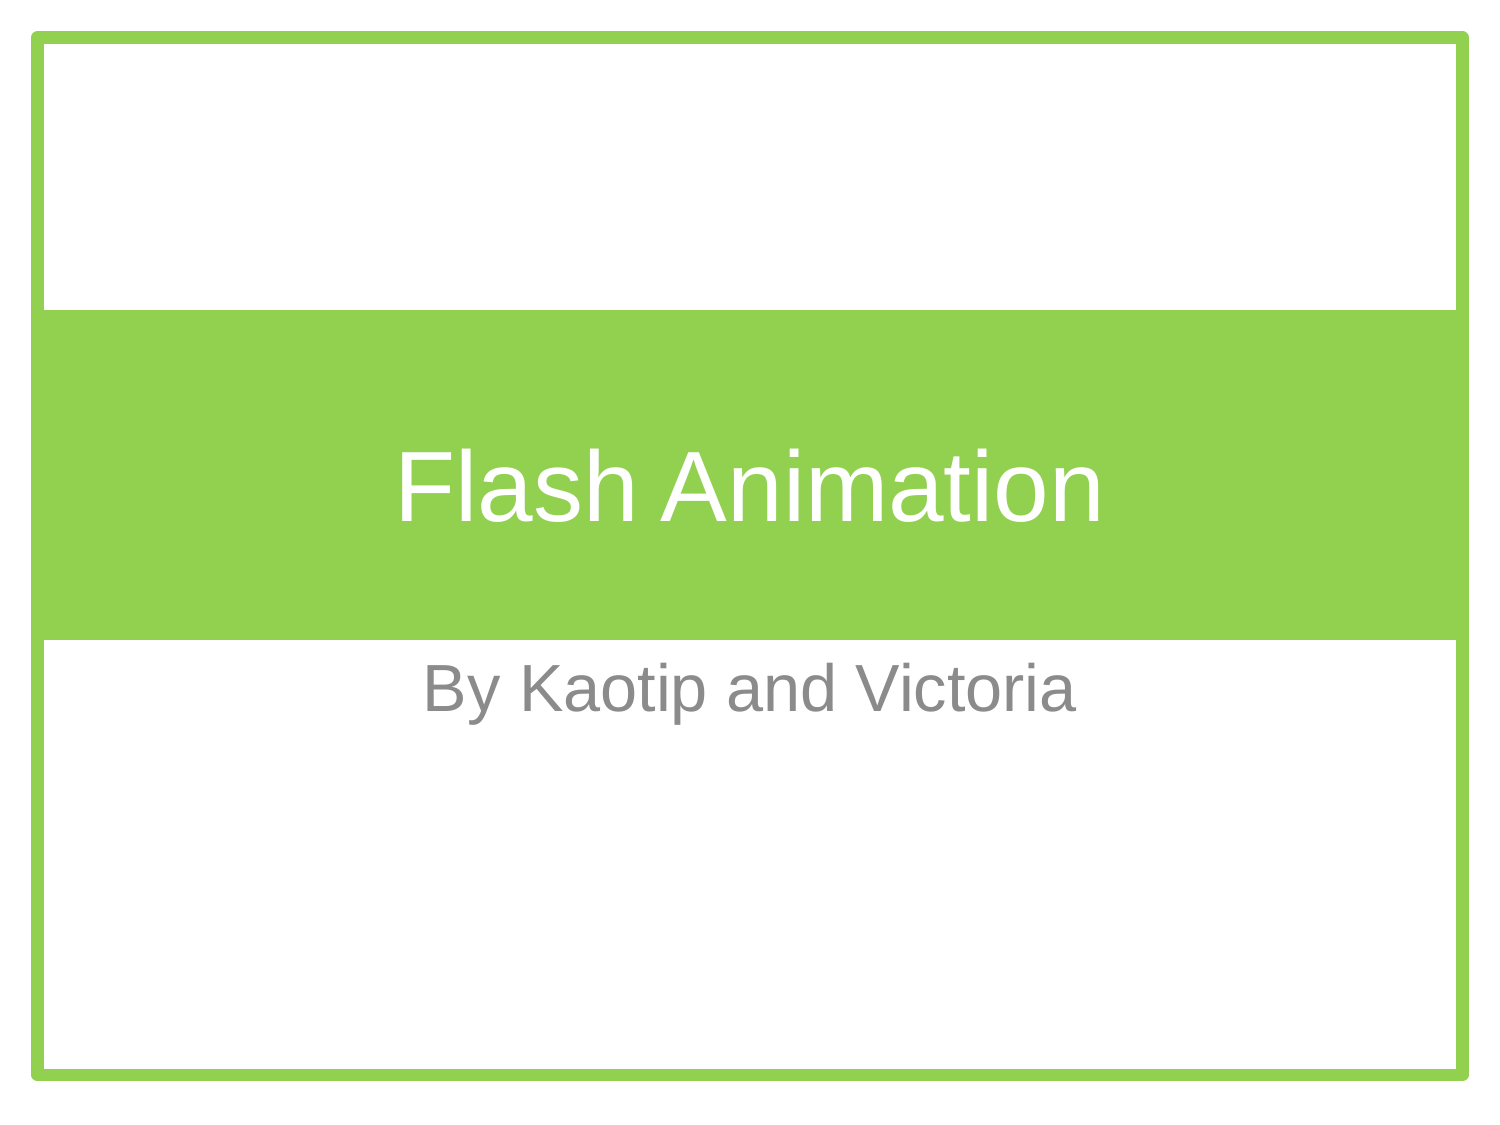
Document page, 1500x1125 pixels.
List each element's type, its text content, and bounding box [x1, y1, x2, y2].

subtitle By Kaotip and Victoria [225, 637, 1275, 925]
title Flash Animation [50, 349, 1450, 613]
